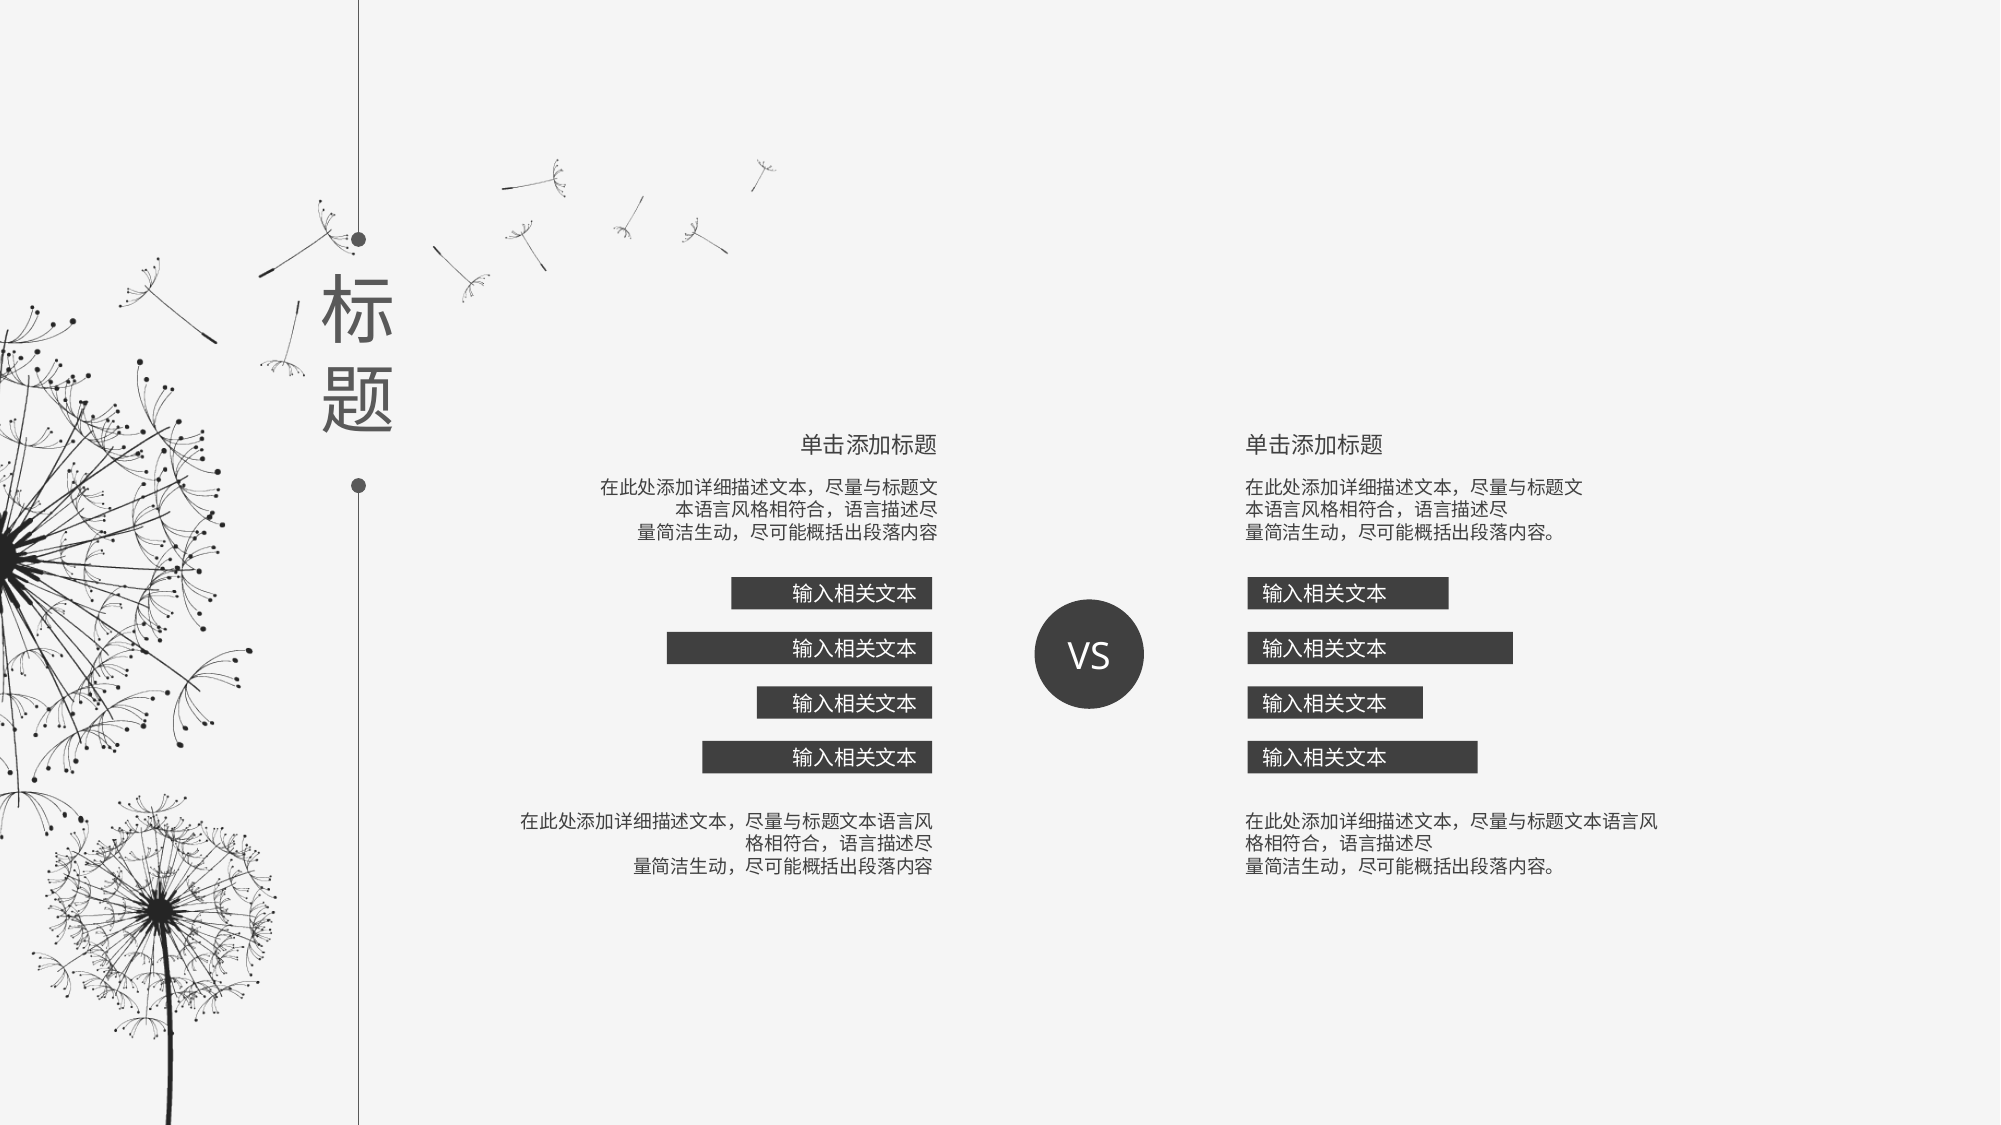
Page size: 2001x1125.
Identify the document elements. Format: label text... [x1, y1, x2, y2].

text_box 输入相关文本 [1247, 686, 1423, 719]
text_box 输入相关文本 [1247, 631, 1513, 665]
text_box VS [1034, 599, 1084, 709]
text_box 输入相关文本 [1247, 577, 1449, 610]
text_box 单击添加标题 在此处添加详细描述文本，尽量与标题文本语言风格相符合，语言描述尽 量简洁生动，尽可能概括出段落内容 [819, 423, 953, 551]
text_box 输入相关文本 [819, 631, 933, 665]
text_box 在此处添加详细描述文本，尽量与标题文本语言风格相符合，语言描述尽 量简洁生动，尽可能概括出段落内容。 [1230, 802, 1679, 885]
text_box 输入相关文本 [819, 740, 933, 774]
text_box 单击添加标题 在此处添加详细描述文本，尽量与标题文本语言风格相符合，语言描述尽 量简洁生动，尽可能概括出段落内容。 [1230, 423, 1616, 551]
text_box 输入相关文本 [819, 686, 933, 719]
text_box 输入相关文本 [819, 577, 933, 610]
text_box 输入相关文本 [1247, 740, 1478, 774]
text_box 在此处添加详细描述文本，尽量与标题文本语言风格相符合，语言描述尽 量简洁生动，尽可能概括出段落内容 [819, 802, 948, 885]
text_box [0, 0, 815, 1125]
text_box VS [1093, 599, 1144, 709]
